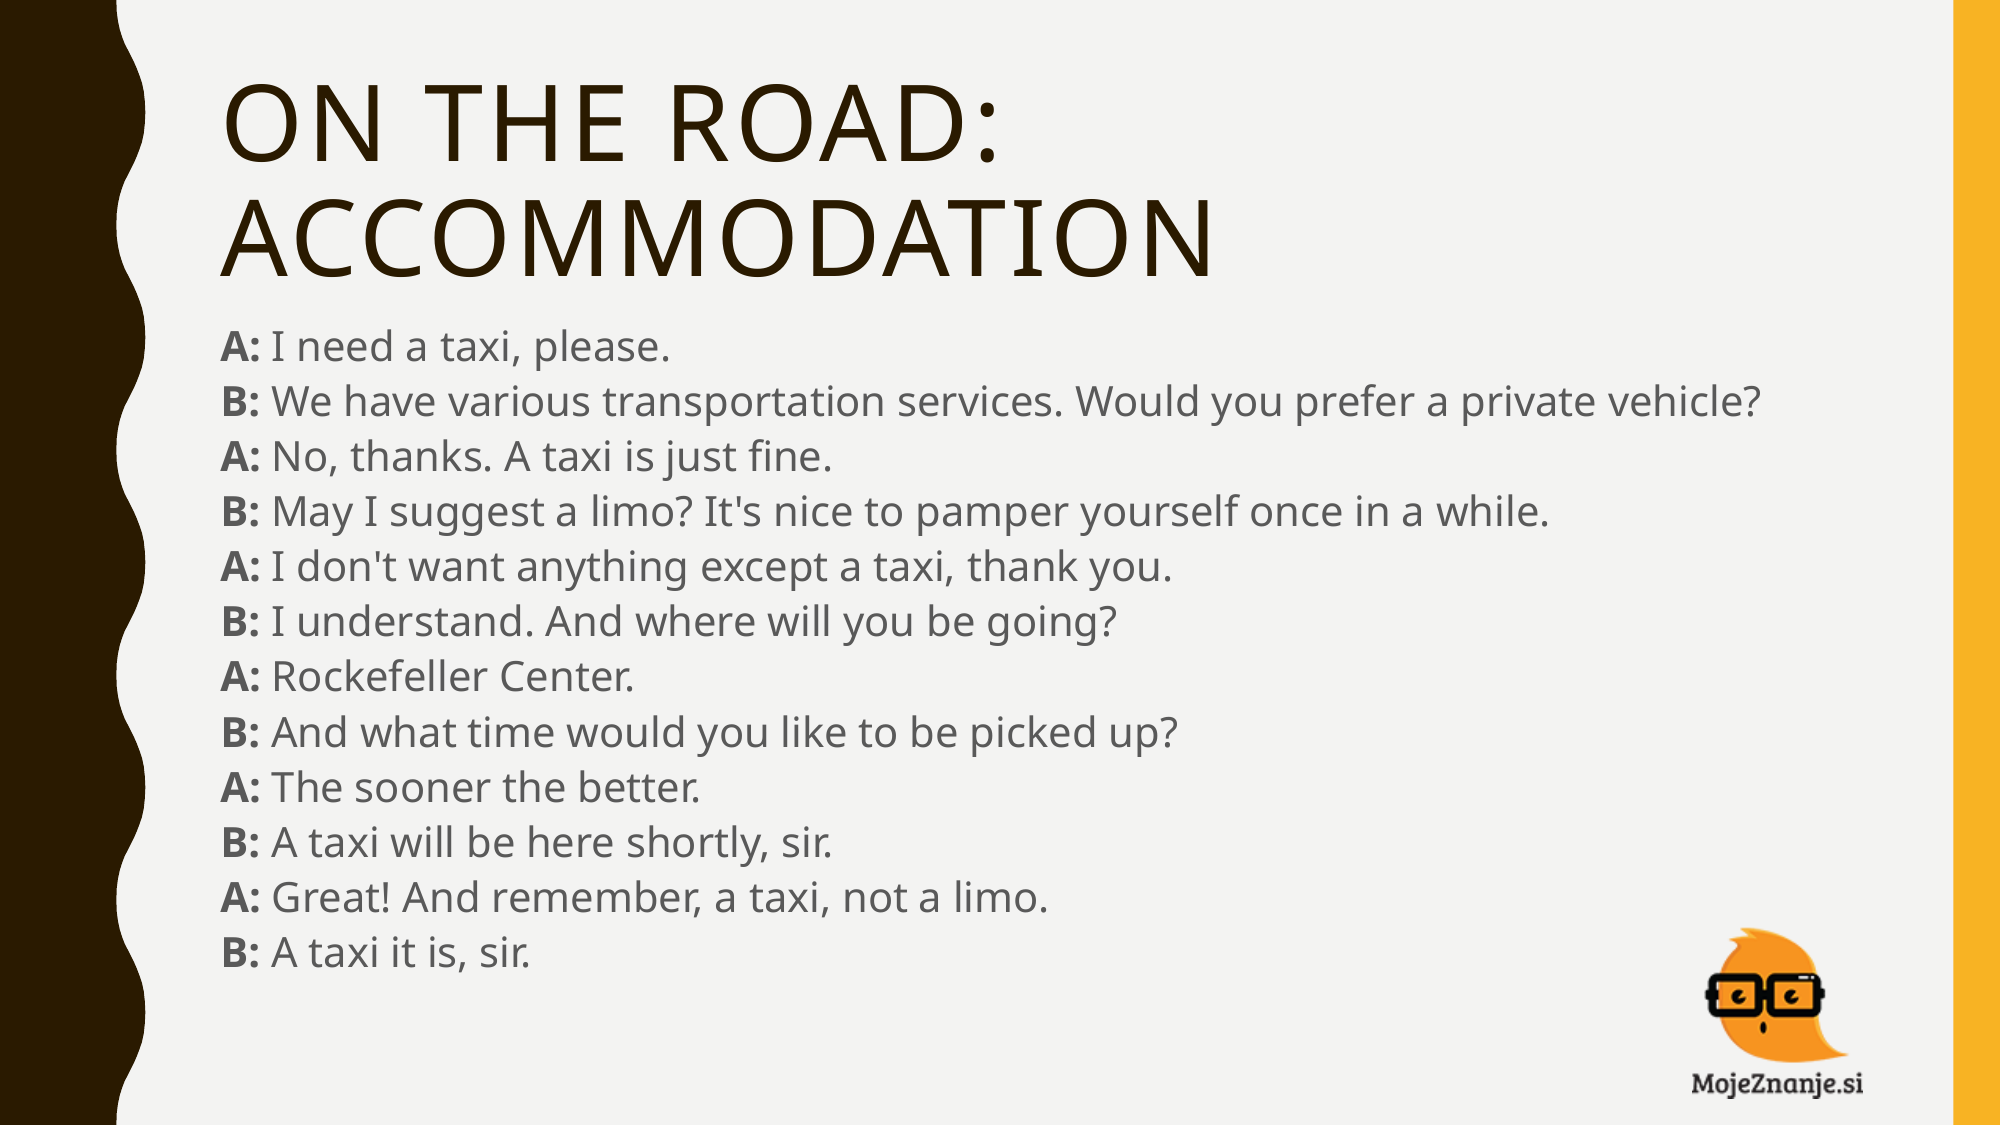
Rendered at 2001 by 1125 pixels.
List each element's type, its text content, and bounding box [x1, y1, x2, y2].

list A: I need a taxi, please. B: We have various transportation services. Would you prefer a private vehicle? A: No, thanks. A taxi is just fine. B: May I suggest a limo? It's nice to pamper yourself once in a while. A: I don't want anything except a taxi, thank you. B: I understand. And where will you be going? A: Rockefeller Center. B: And what time would you like to be picked up? A: The sooner the better. B: A taxi will be here shortly, sir. A: Great! And remember, a taxi, not a limo. B: A taxi it is, sir. [205, 307, 1875, 1102]
title ON THE ROAD: ACCOMMODATION [205, 62, 1875, 307]
